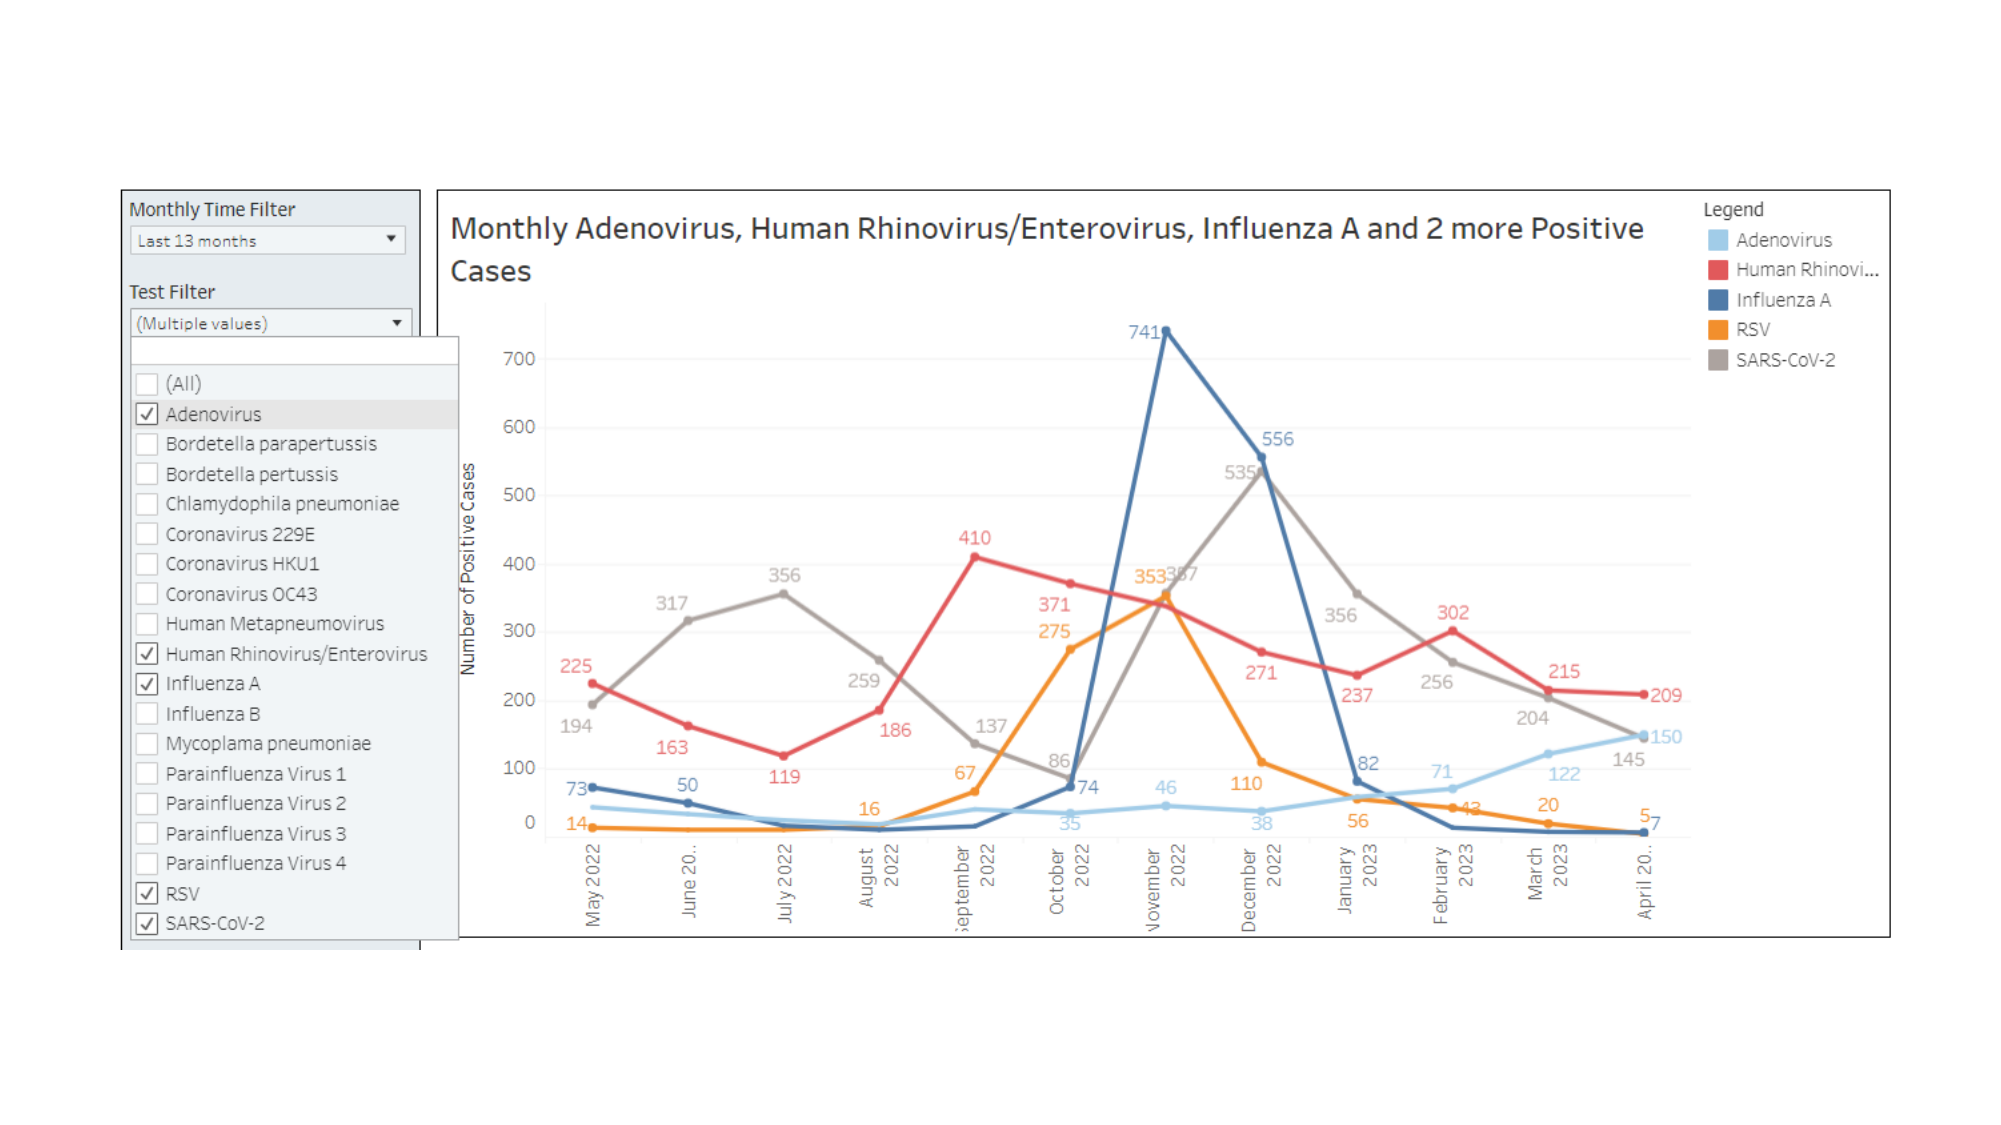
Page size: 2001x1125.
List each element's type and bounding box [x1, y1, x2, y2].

list [105, 175, 1895, 950]
